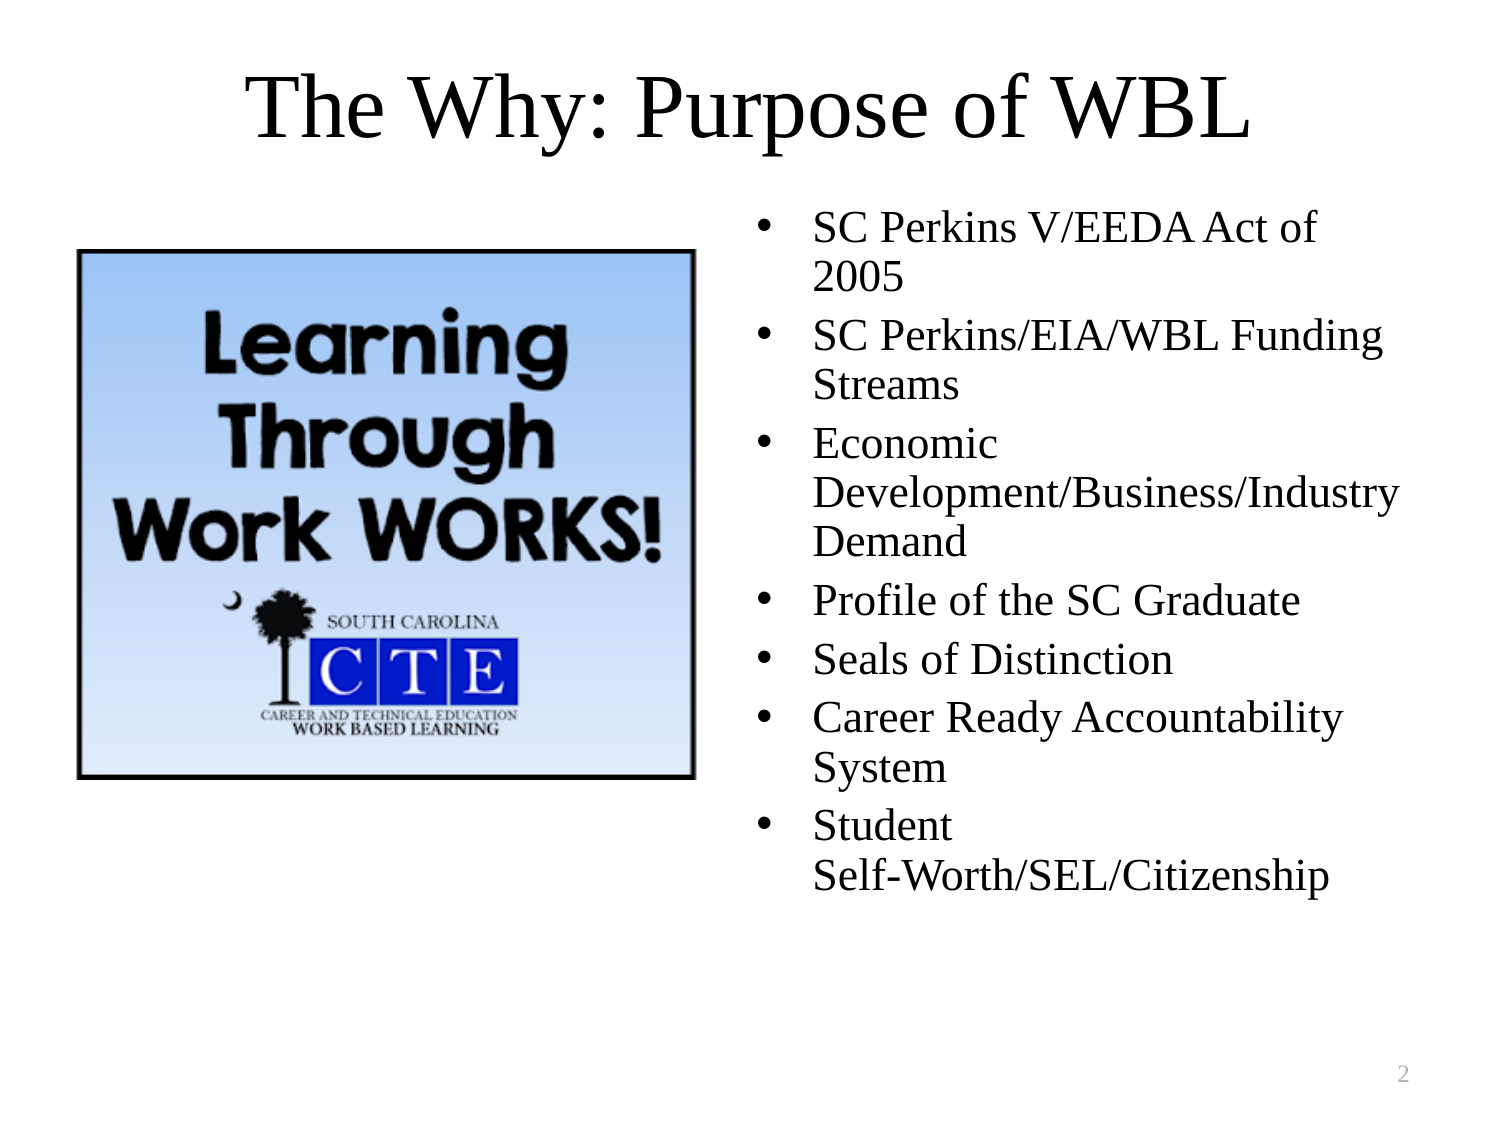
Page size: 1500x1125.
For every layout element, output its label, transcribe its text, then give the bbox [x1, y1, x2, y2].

list SC Perkins V/EEDA Act of 2005 SC Perkins/EIA/WBL Funding Streams Economic Development/Business/Industry Demand Profile of the SC Graduate Seals of Distinction Career Ready Accountability System Student Self-Worth/SEL/Citizenship [741, 195, 1429, 938]
slide_number 2 [1074, 1042, 1425, 1103]
picture [62, 249, 726, 781]
title The Why: Purpose of WBL [75, 7, 1425, 196]
